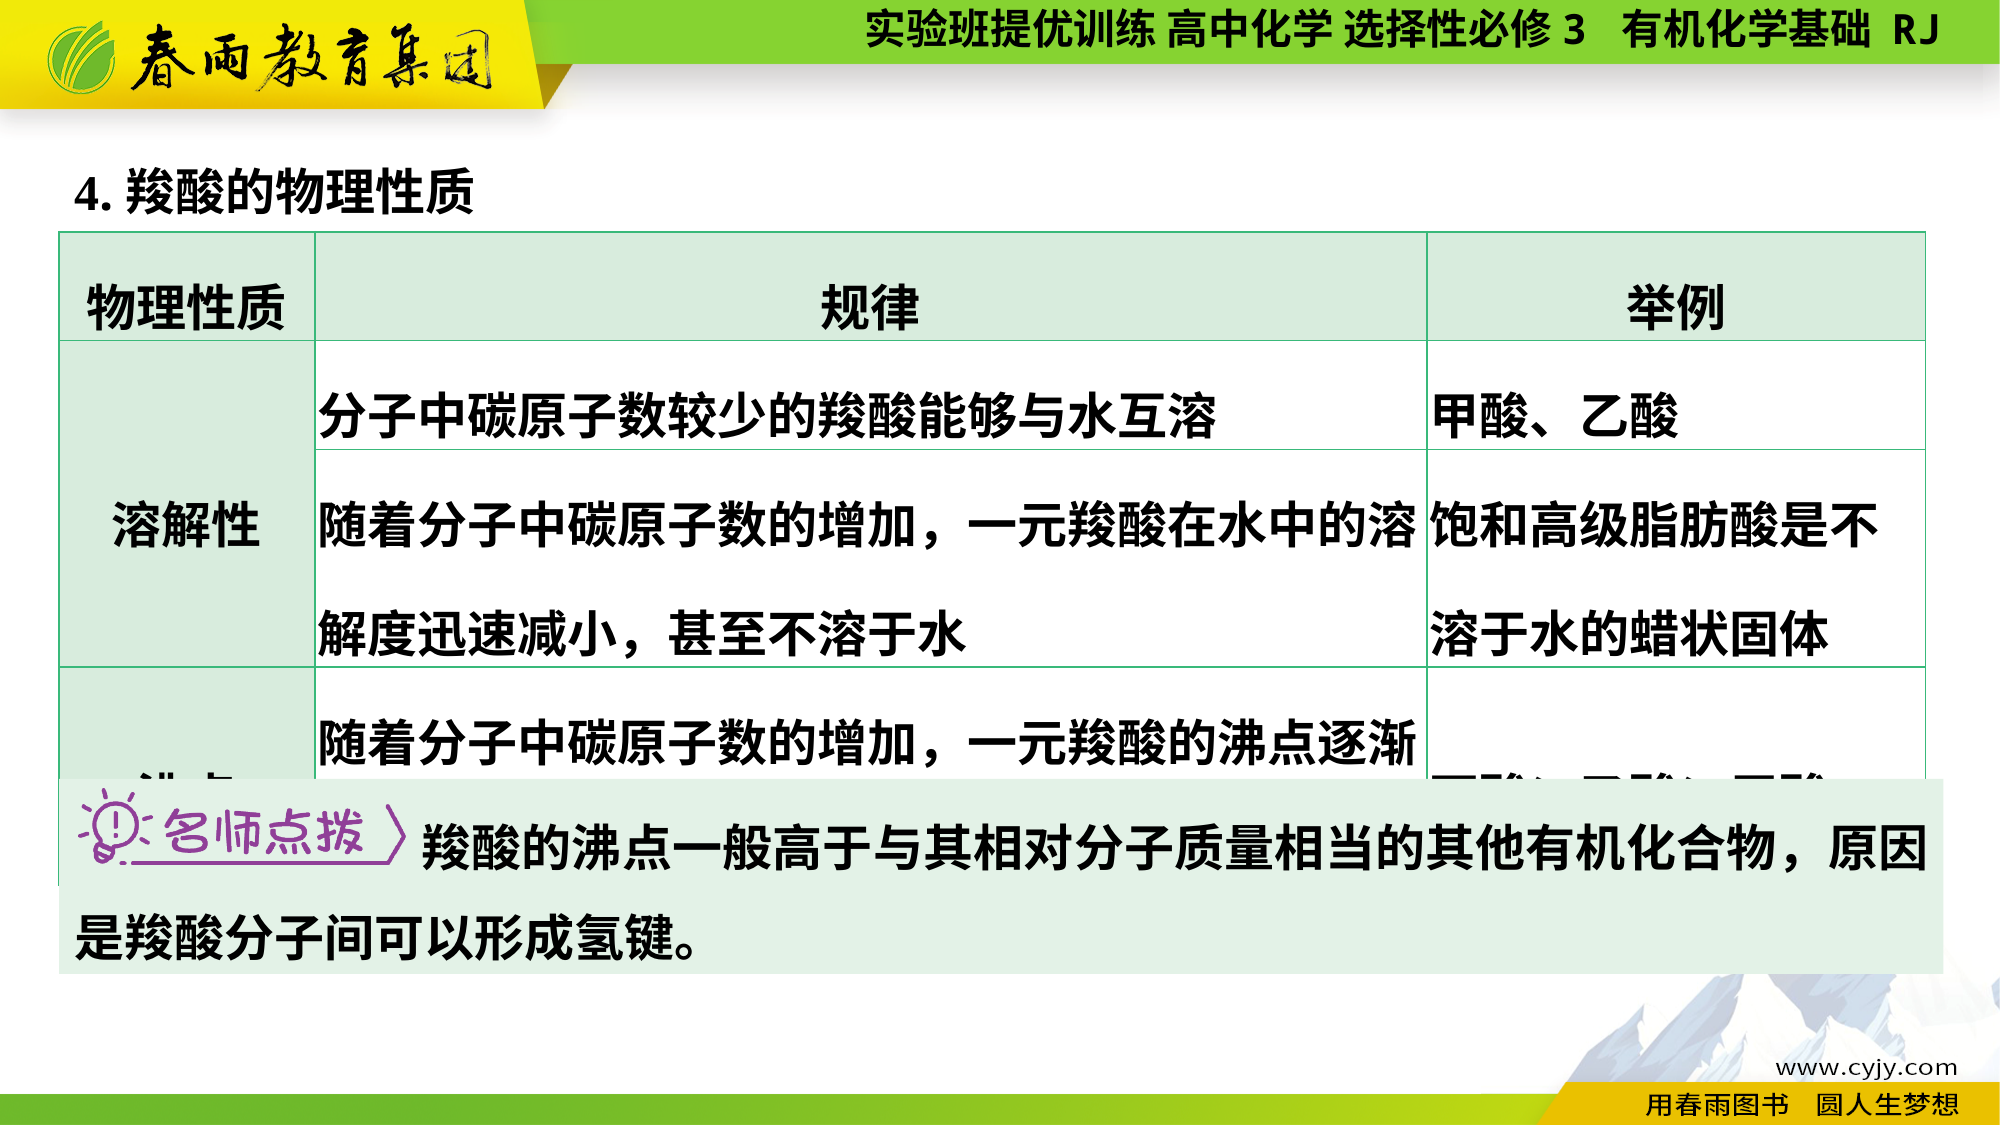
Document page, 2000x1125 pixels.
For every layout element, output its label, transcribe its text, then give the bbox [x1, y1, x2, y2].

table_cell 沸点 [60, 668, 314, 778]
table_header 举例 [1428, 233, 1925, 340]
table_header 规律 [316, 233, 1426, 340]
text_box 羧酸的沸点一般高于与其相对分子质量相当的其他有机化合物，原因是羧酸分子间可以形成氢键。 [59, 778, 1944, 974]
table_cell 分子中碳原子数较少的羧酸能够与水互溶 [316, 341, 1426, 449]
list 4.羧酸的物理性质 [59, 122, 1944, 217]
table_header 物理性质 [60, 233, 314, 340]
picture [0, 0, 2000, 1125]
table_cell 丙酸＞乙酸＞甲酸 [1428, 668, 1925, 778]
table_cell 溶解性 [60, 341, 314, 666]
table_cell 饱和高级脂肪酸是不溶于水的蜡状固体 [1428, 450, 1925, 666]
table_cell 随着分子中碳原子数的增加，一元羧酸的沸点逐渐升高 [316, 668, 1426, 778]
table_cell 甲酸、乙酸 [1428, 341, 1925, 449]
table_cell 随着分子中碳原子数的增加，一元羧酸在水中的溶解度迅速减小，甚至不溶于水 [316, 450, 1426, 666]
